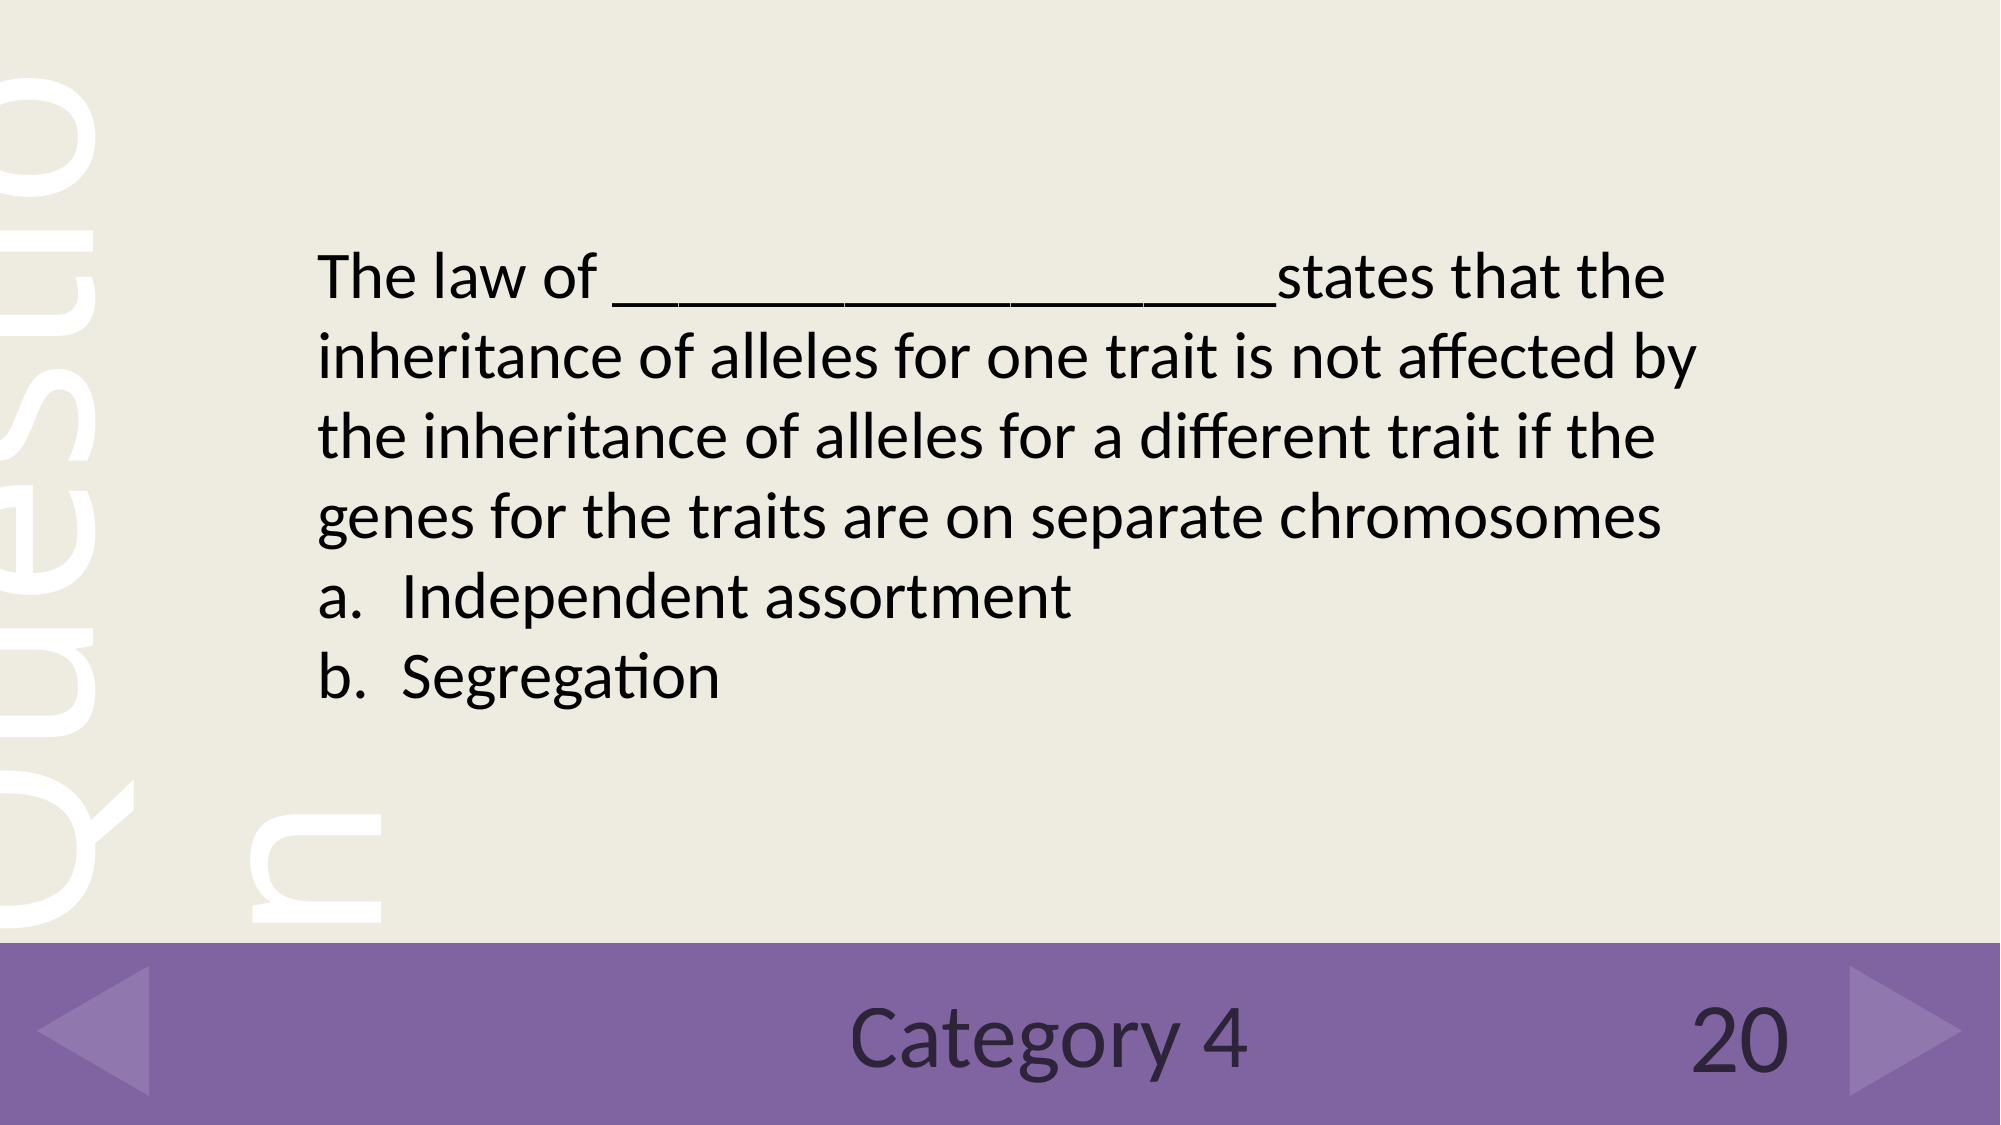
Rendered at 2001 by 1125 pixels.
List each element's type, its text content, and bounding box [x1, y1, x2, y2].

list The law of ____________________states that the inheritance of alleles for one trait is not affected by the inheritance of alleles for a different trait if the genes for the traits are on separate chromosomes Independent assortment Segregation [302, 307, 1760, 636]
title Category 4 [150, 937, 1950, 1125]
